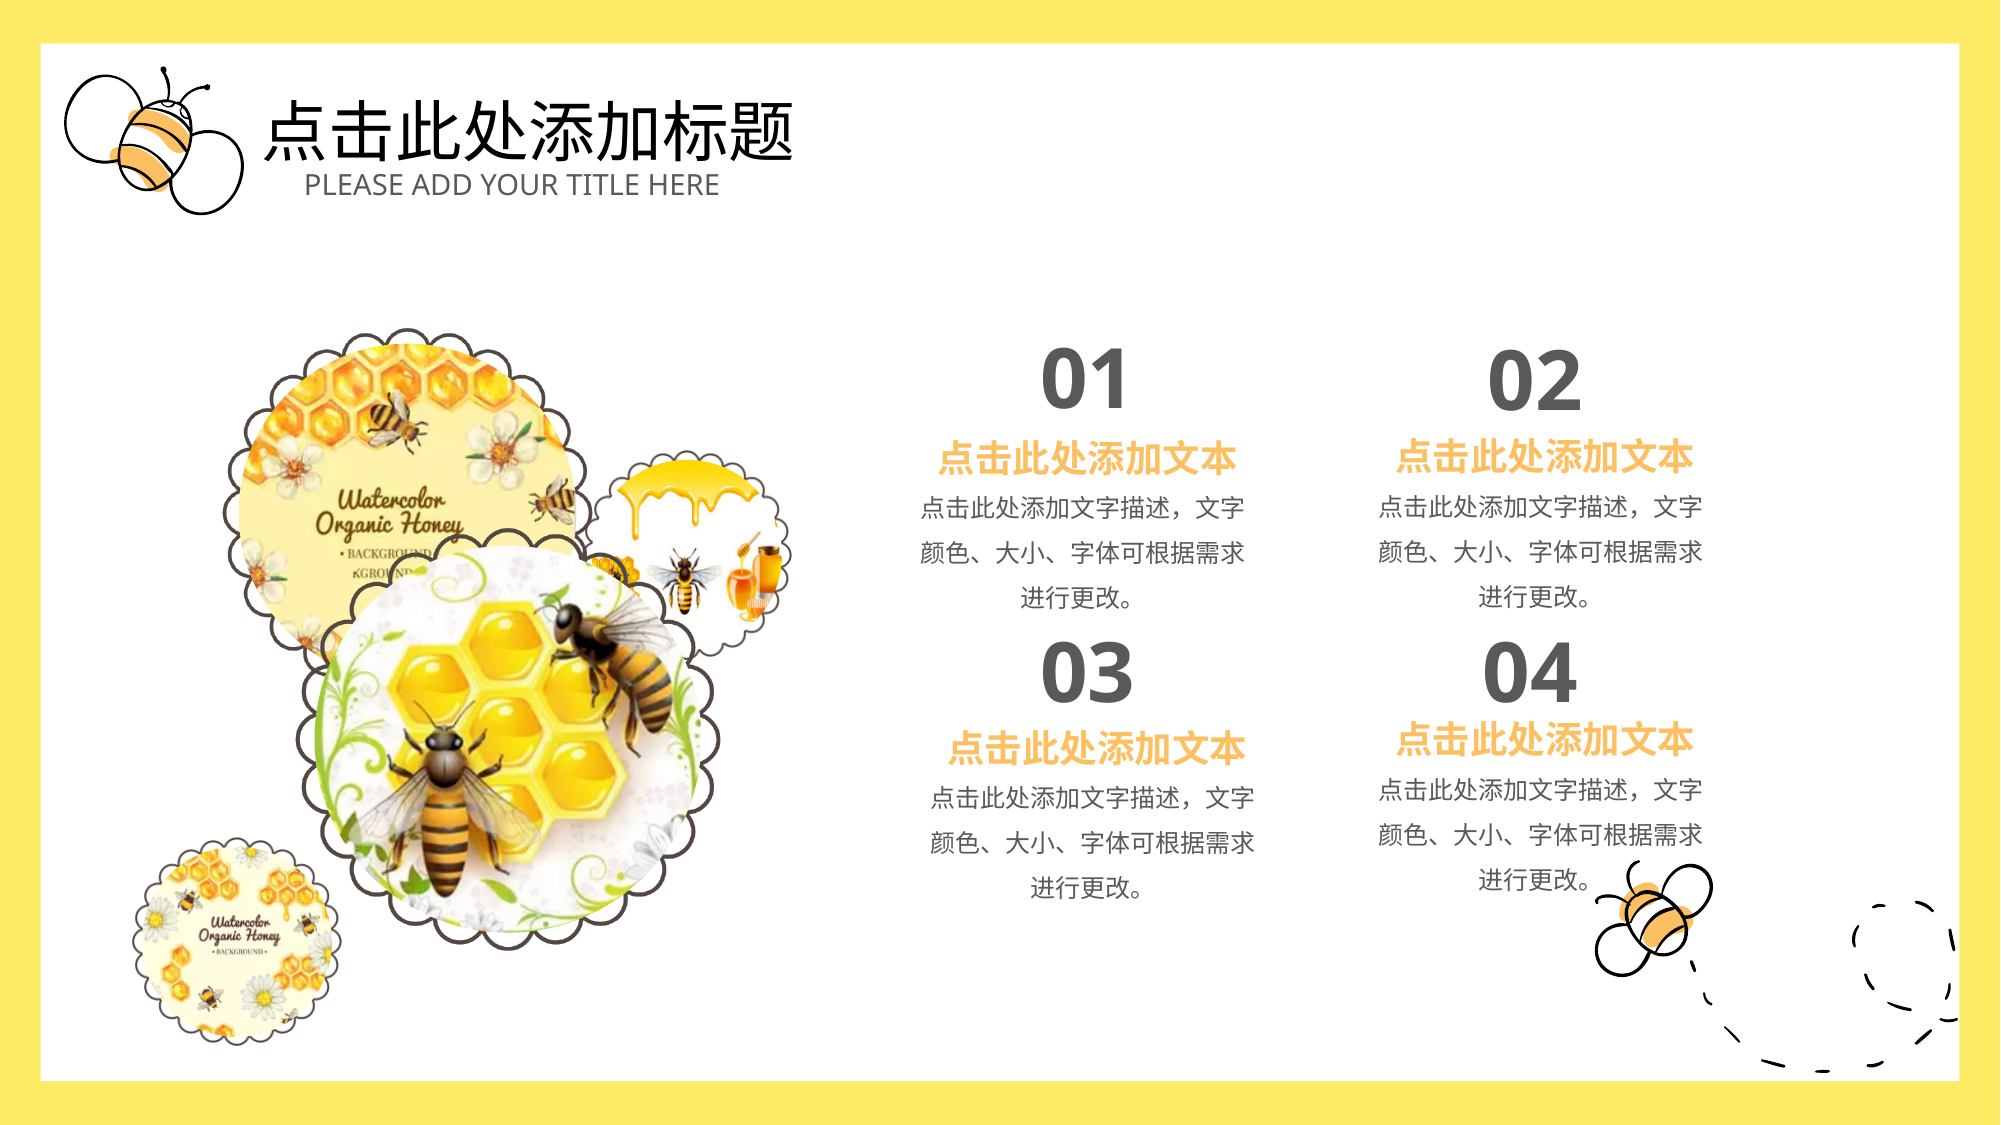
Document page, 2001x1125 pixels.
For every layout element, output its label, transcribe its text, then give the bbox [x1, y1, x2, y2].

text_box 03 [1012, 612, 1163, 727]
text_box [222, 327, 593, 698]
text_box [132, 837, 342, 1047]
text_box 点击此处添加文字描述，文字颜色、大小、字体可根据需求进行更改。 [1355, 468, 1727, 619]
text_box 点击此处添加标题 [247, 82, 865, 177]
text_box 点击此处添加文本 [913, 694, 1263, 778]
text_box 点击此处添加文本 [1360, 403, 1710, 486]
text_box 01 [1012, 317, 1163, 433]
text_box PLEASE ADD YOUR TITLE HERE [289, 158, 736, 209]
text_box 点击此处添加文字描述，文字颜色、大小、字体可根据需求进行更改。 [898, 470, 1269, 620]
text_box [295, 527, 721, 951]
text_box 点击此处添加文本 [903, 404, 1253, 487]
picture [1594, 739, 1990, 1073]
picture [63, 65, 245, 216]
text_box 02 [1460, 319, 1611, 435]
text_box 点击此处添加文字描述，文字颜色、大小、字体可根据需求进行更改。 [1355, 752, 1594, 902]
text_box 点击此处添加文本 [1360, 686, 1710, 769]
text_box 点击此处添加文字描述，文字颜色、大小、字体可根据需求进行更改。 [908, 760, 1279, 910]
text_box 04 [1455, 612, 1606, 727]
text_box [593, 450, 792, 660]
